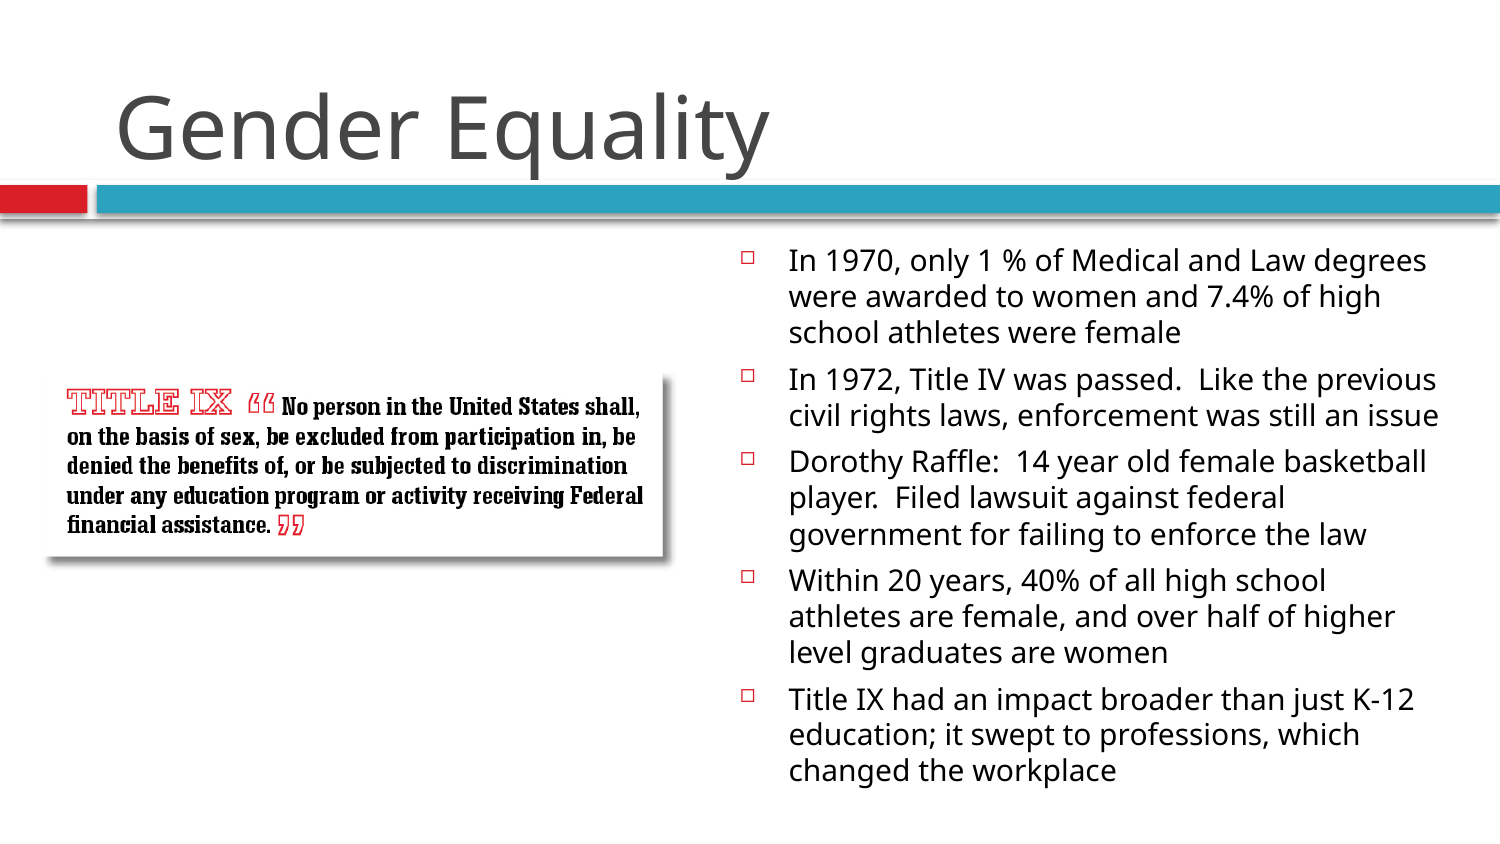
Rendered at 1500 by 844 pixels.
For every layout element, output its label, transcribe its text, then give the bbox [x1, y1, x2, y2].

picture [0, 309, 727, 622]
list In 1970, only 1 % of Medical and Law degrees were awarded to women and 7.4% of high school athletes were female In 1972, Title IV was passed. Like the previous civil rights laws, enforcement was still an issue Dorothy Raffle: 14 year old female basketball player. Filed lawsuit against federal government for failing to enforce the law Within 20 years, 40% of all high school athletes are female, and over half of higher level graduates are women Title IX had an impact broader than just K-12 education; it swept to professions, which changed the workplace [725, 234, 1463, 810]
title Gender Equality [99, 19, 1438, 185]
